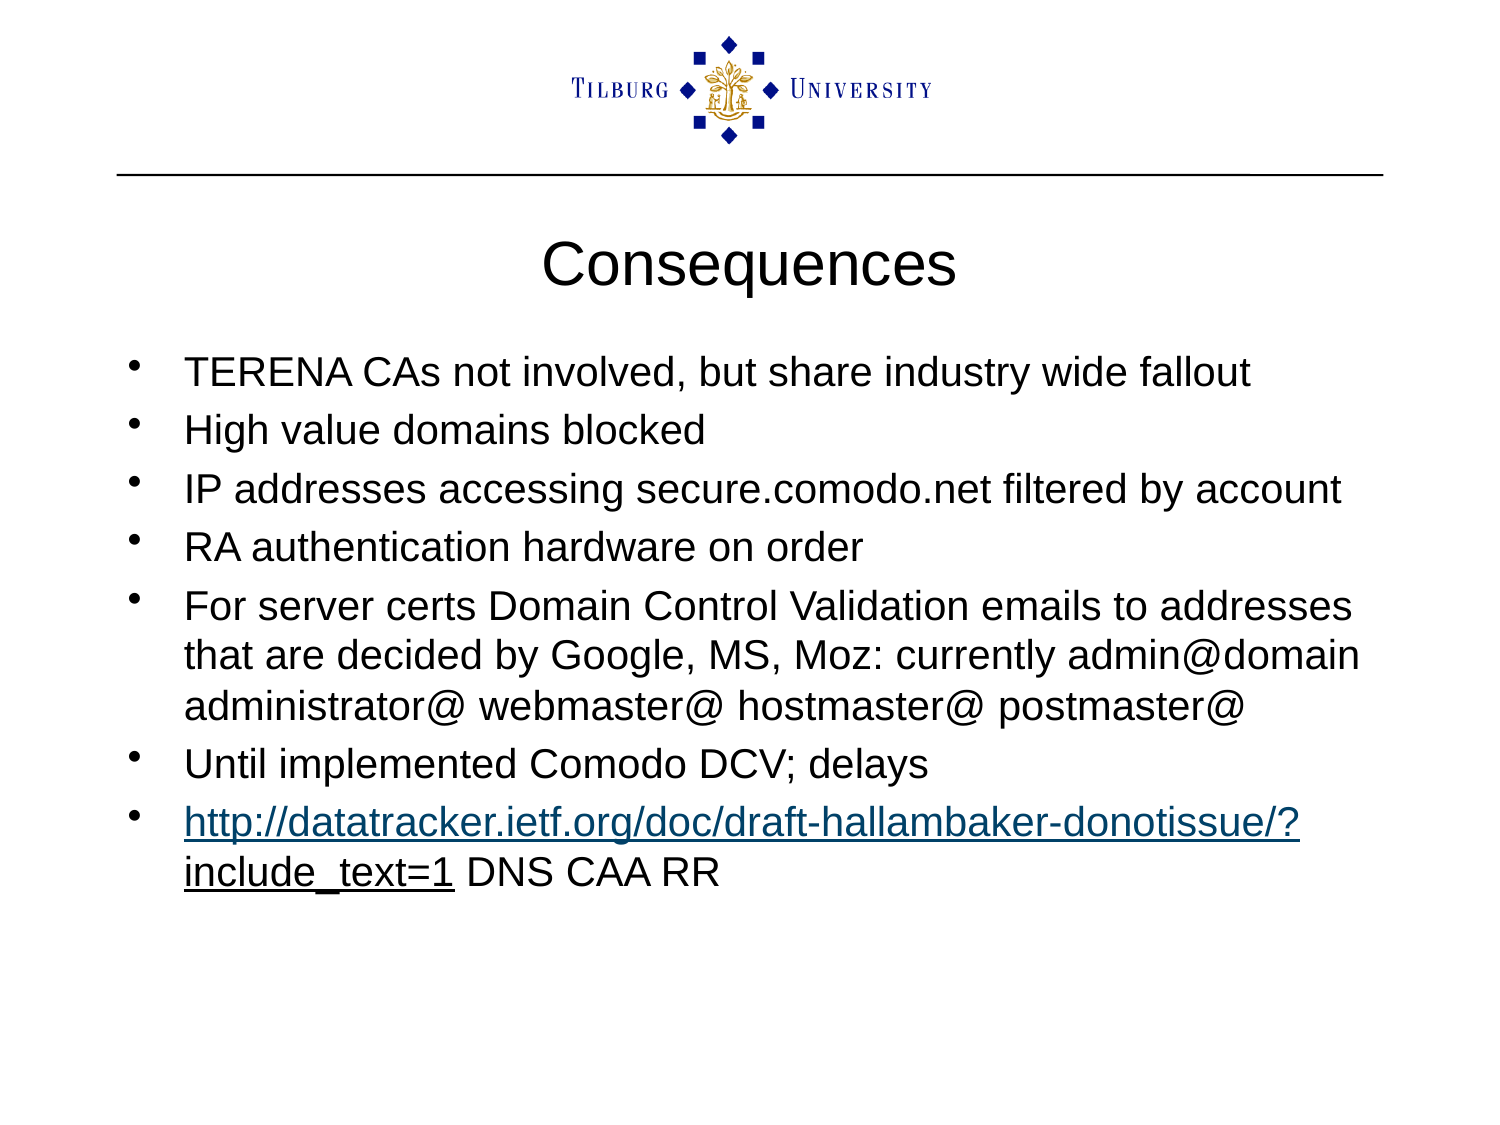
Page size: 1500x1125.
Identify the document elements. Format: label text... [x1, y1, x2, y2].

title Consequences [112, 208, 1388, 313]
list TERENA CAs not involved, but share industry wide fallout High value domains blocked IP addresses accessing secure.comodo.net filtered by account RA authentication hardware on order For server certs Domain Control Validation emails to addresses that are decided by Google, MS, Moz: currently admin@domain administrator@ webmaster@ hostmaster@ postmaster@ Until implemented Comodo DCV; delays http://datatracker.ietf.org/doc/draft-hallambaker-donotissue/?include_text=1 DNS CAA RR [112, 337, 1388, 1001]
picture [571, 36, 931, 146]
